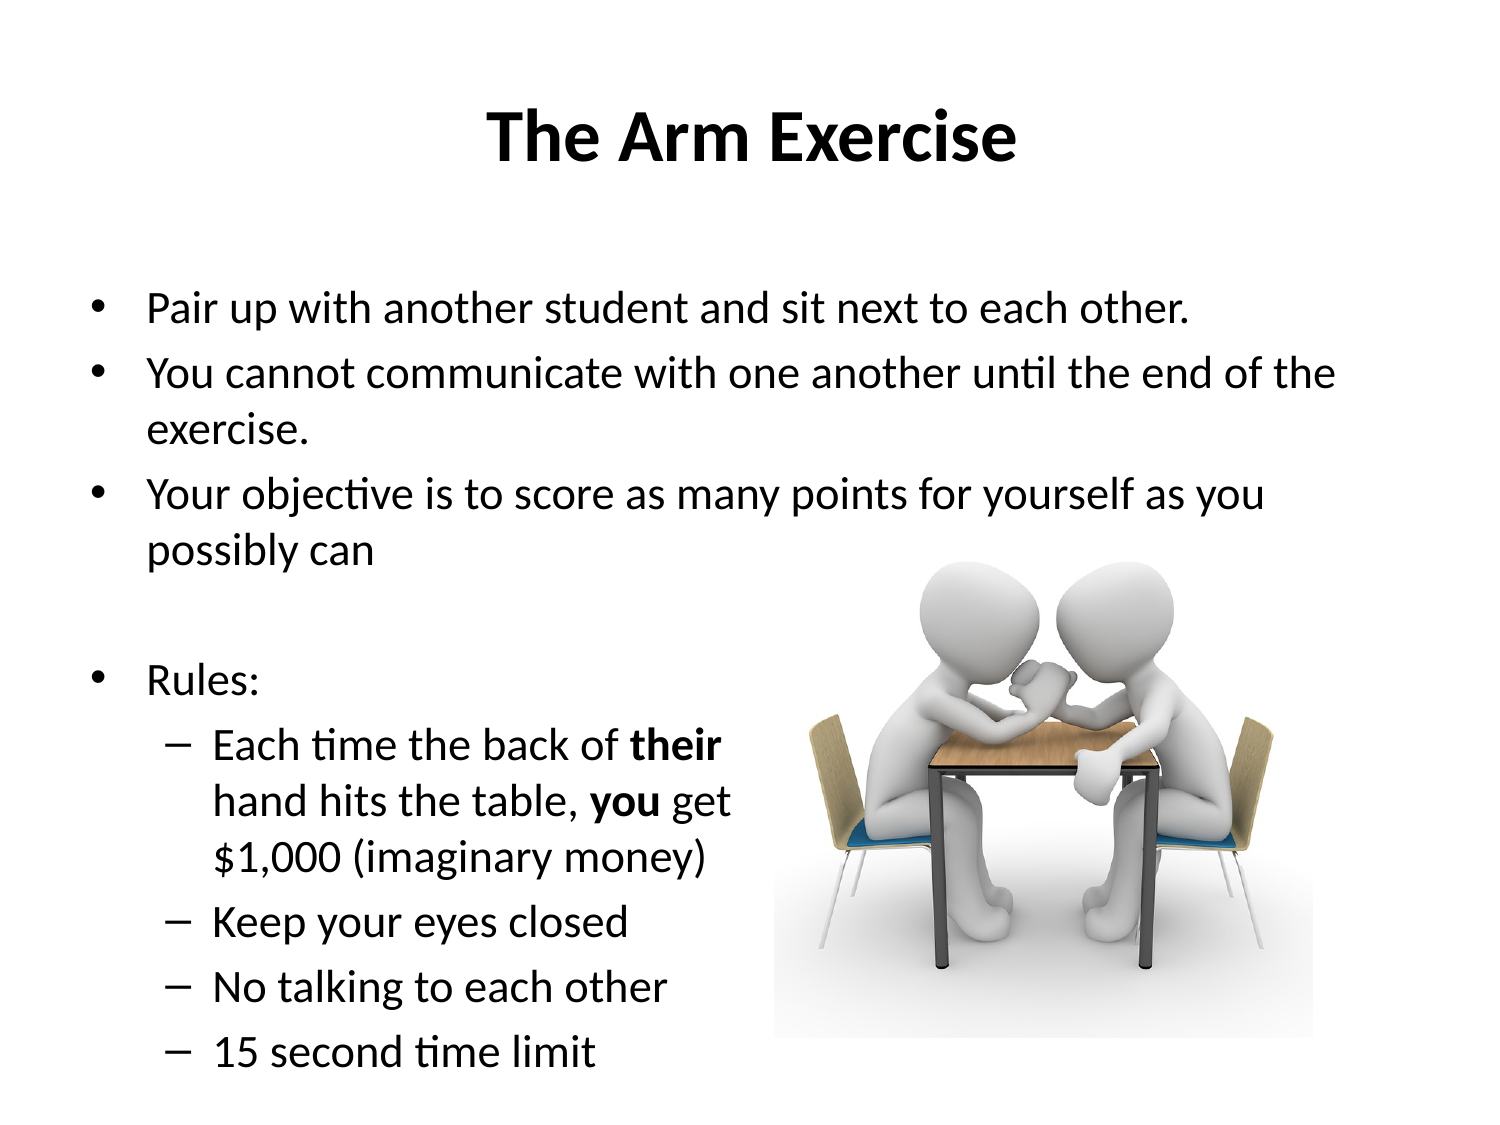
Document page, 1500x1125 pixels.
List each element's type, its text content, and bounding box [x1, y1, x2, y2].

title The Arm Exercise [75, 37, 1431, 225]
picture [774, 499, 1313, 1038]
list Pair up with another student and sit next to each other. You cannot communicate with one another until the end of the exercise. Your objective is to score as many points for yourself as you possibly can Rules: Each time the back of their hand hits the table, you get $1,000 (imaginary money) Keep your eyes closed No talking to each other 15 second time limit [75, 270, 1406, 1088]
